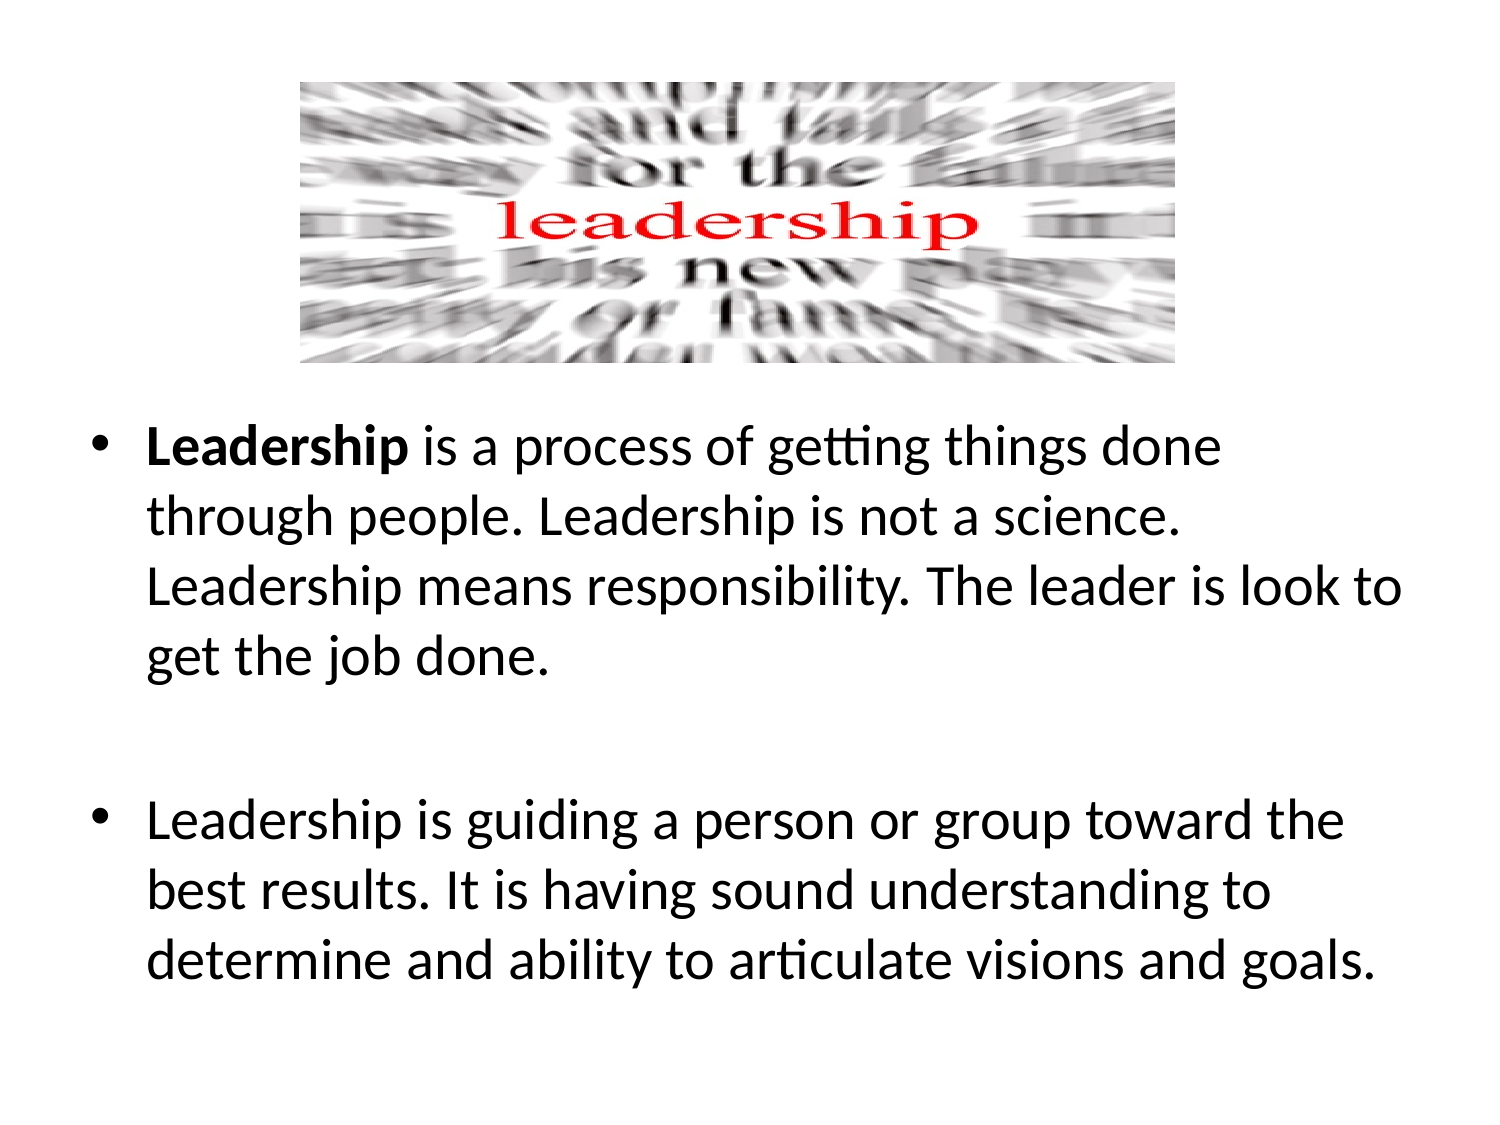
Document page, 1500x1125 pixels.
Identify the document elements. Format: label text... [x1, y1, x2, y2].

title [299, 81, 1176, 363]
list Leadership is a process of getting things done through people. Leadership is not a science. Leadership means responsibility. The leader is look to get the job done. Leadership is guiding a person or group toward the best results. It is having sound understanding to determine and ability to articulate visions and goals. [74, 399, 1426, 1076]
